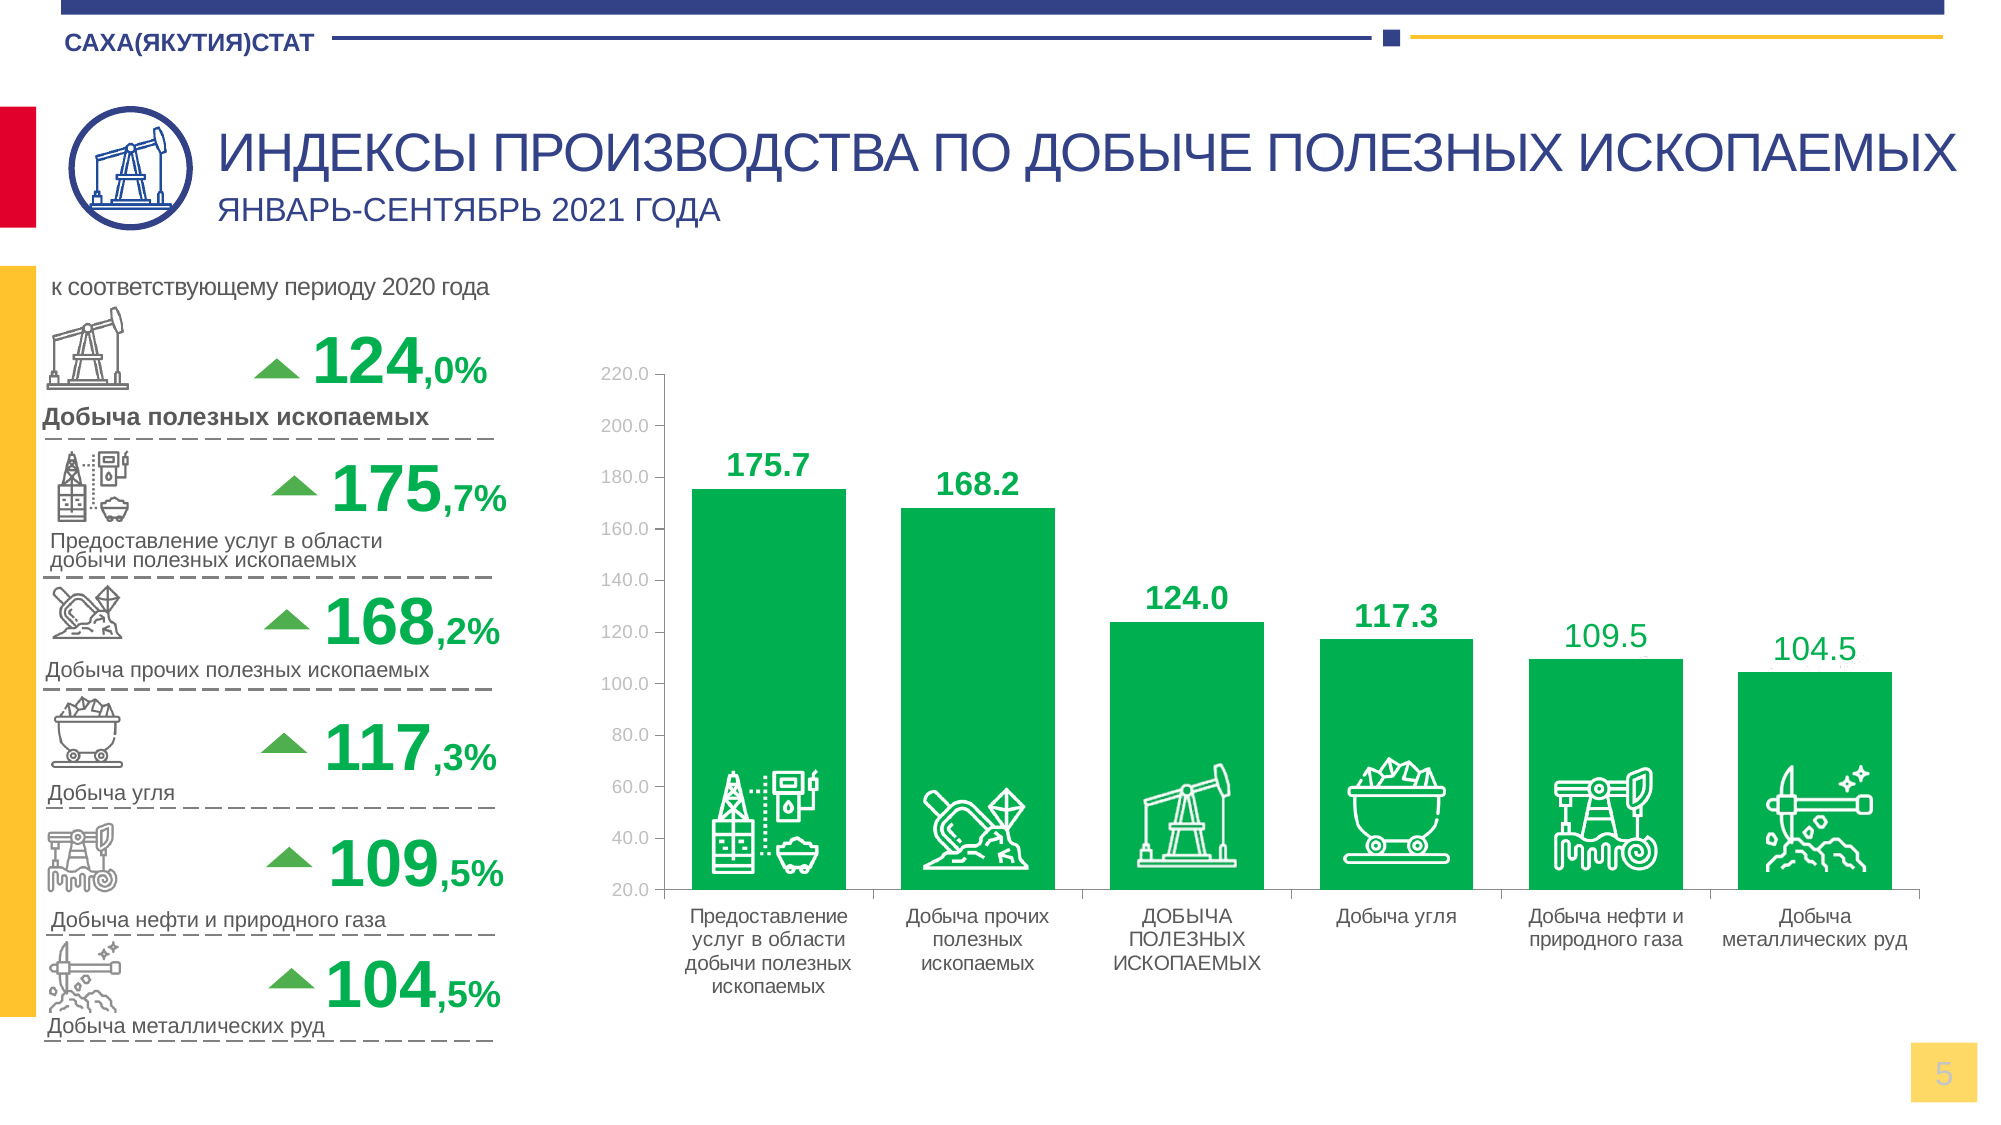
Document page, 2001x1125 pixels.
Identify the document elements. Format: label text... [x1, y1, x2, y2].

text_box Предоставление услуг в области добычи полезных ископаемых [35, 526, 449, 579]
picture [921, 774, 1030, 883]
text_box [258, 731, 311, 754]
text_box [260, 607, 309, 631]
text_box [236, 29, 1943, 116]
text_box 109,5% [313, 812, 519, 907]
text_box Добыча прочих полезных ископаемых [30, 648, 496, 690]
text_box Добыча металлических руд [32, 1003, 476, 1045]
picture [43, 303, 132, 393]
text_box САХА(ЯКУТИЯ)СТАТ [47, 17, 332, 65]
text_box 168,2% [309, 570, 515, 666]
text_box 104,5% [310, 933, 516, 1029]
picture [711, 769, 819, 874]
picture [51, 576, 123, 648]
text_box 124,0% [297, 309, 503, 404]
picture [51, 696, 123, 768]
text_box [250, 356, 303, 380]
chart [587, 247, 1943, 1025]
text_box 117,3% [310, 696, 512, 791]
text_box 175,7% [316, 437, 522, 532]
text_box ЯНВАРЬ-СЕНТЯБРЬ 2021 ГОДА [201, 180, 1307, 228]
picture [46, 821, 118, 893]
picture [49, 941, 121, 1013]
text_box [263, 845, 316, 869]
picture [1343, 757, 1450, 864]
text_box Добыча угля [33, 771, 225, 813]
picture [1552, 765, 1659, 872]
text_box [71, 109, 190, 228]
text_box Добыча нефти и природного газа [30, 897, 402, 939]
text_box [265, 966, 318, 990]
text_box Добыча полезных ископаемых [27, 393, 445, 439]
list ИНДЕКСЫ ПРОИЗВОДСТВА ПО ДОБЫЧЕ ПОЛЕЗНЫХ ИСКОПАЕМЫХ [202, 115, 1980, 197]
picture [57, 450, 129, 522]
text_box [268, 473, 321, 497]
slide_number 5 [1911, 1042, 1978, 1103]
picture [1766, 765, 1873, 872]
picture [1133, 759, 1241, 872]
text_box к соответствующему периоду 2020 года [36, 263, 506, 308]
